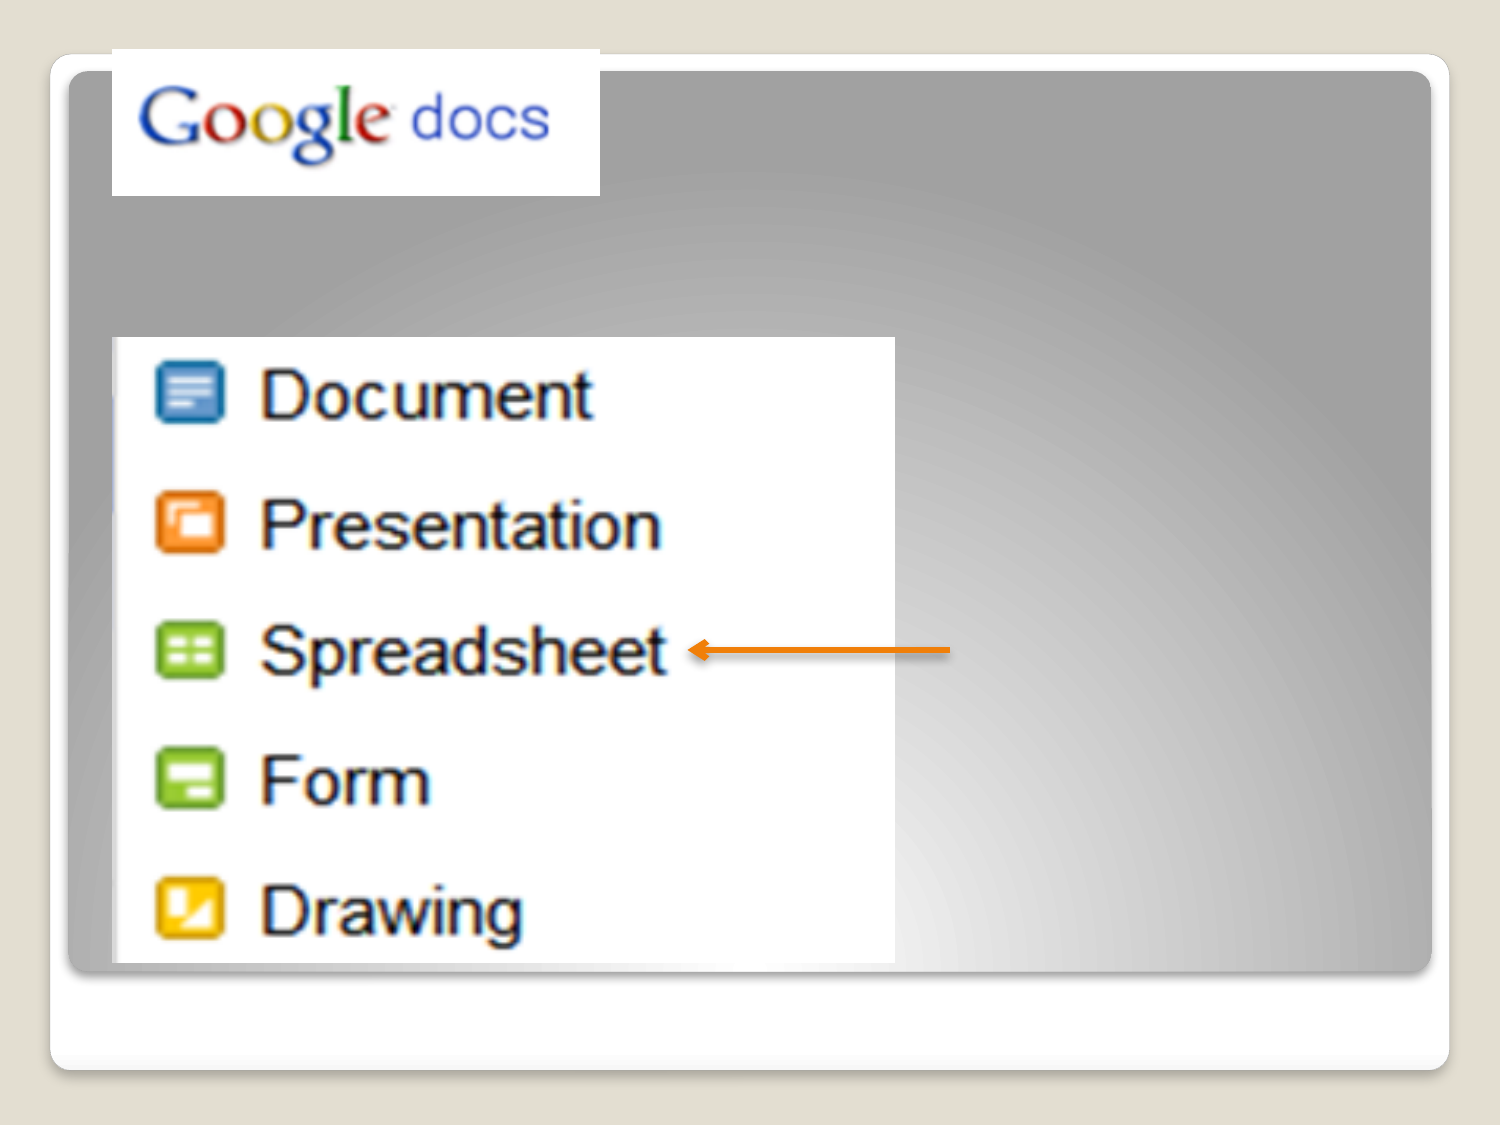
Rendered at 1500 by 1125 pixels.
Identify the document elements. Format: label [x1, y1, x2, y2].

list [112, 337, 895, 963]
picture [112, 49, 601, 196]
